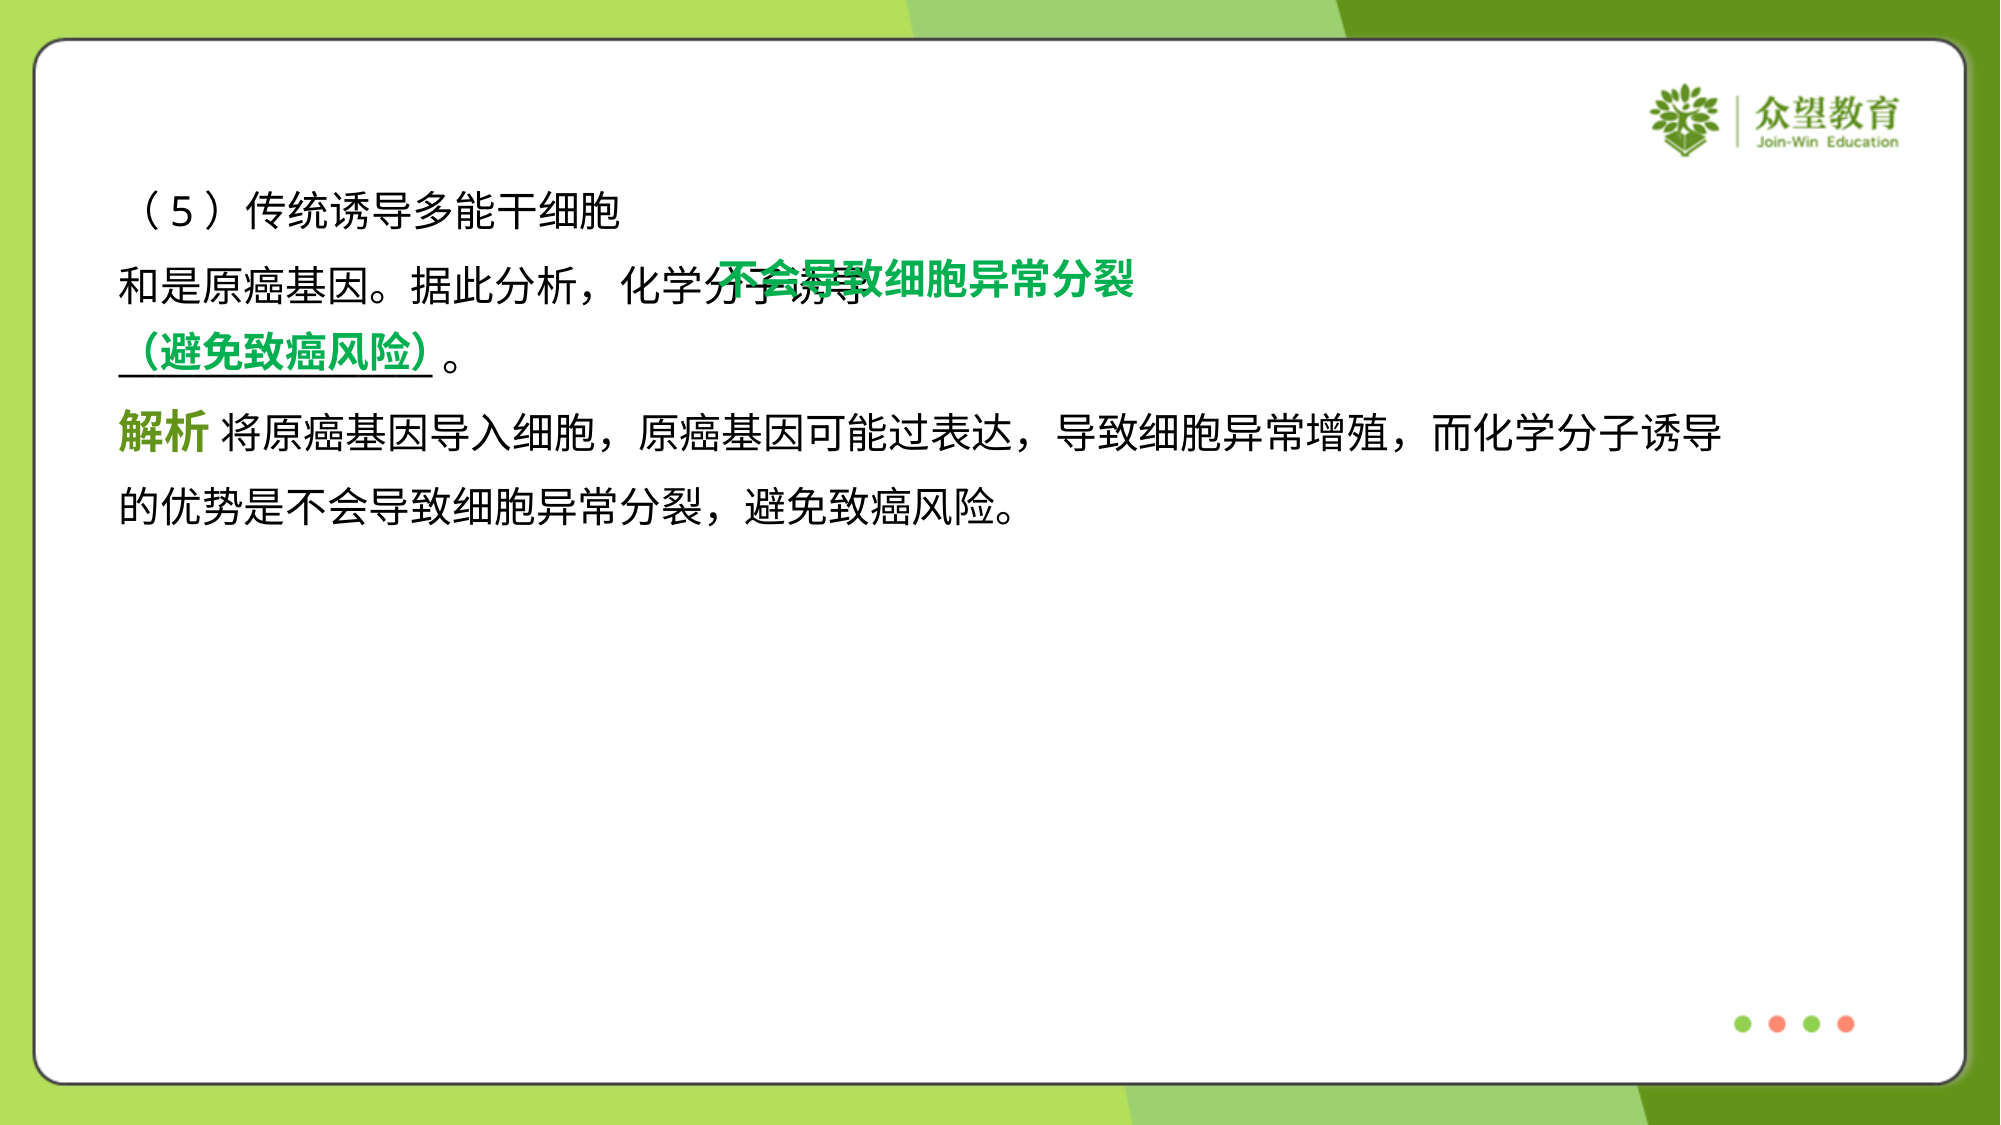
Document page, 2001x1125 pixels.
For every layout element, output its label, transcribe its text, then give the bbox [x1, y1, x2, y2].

picture [0, 0, 2000, 1125]
text_box 不会导致细胞异常分裂 （避免致癌风险） [118, 228, 1882, 369]
